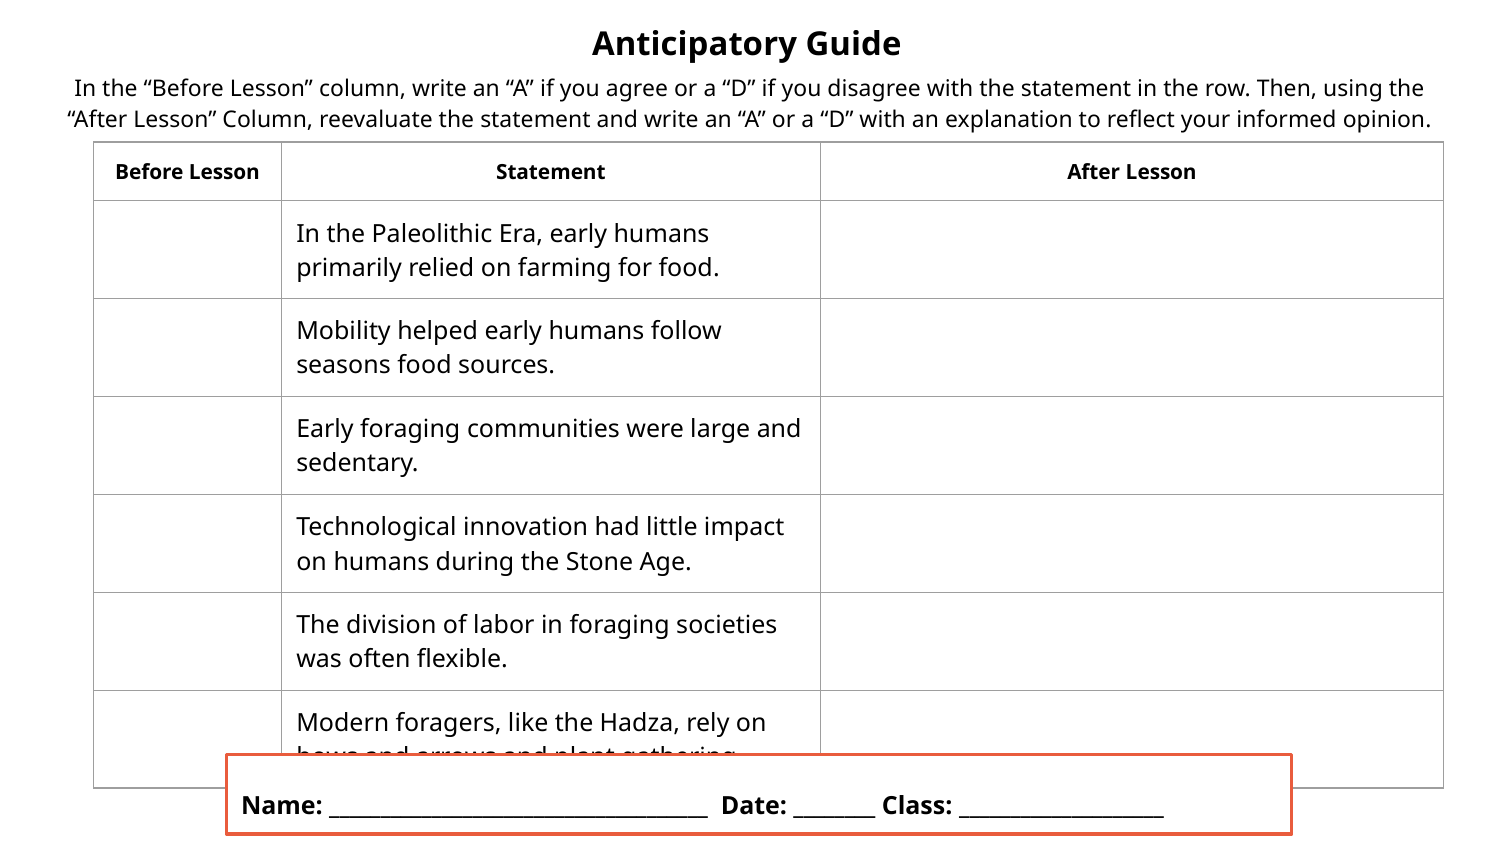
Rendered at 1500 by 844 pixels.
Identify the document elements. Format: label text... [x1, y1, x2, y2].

table_cell [821, 299, 1443, 396]
table_cell [94, 299, 281, 396]
table_cell Mobility helped early humans follow seasons food sources. [282, 299, 820, 396]
table_cell The division of labor in foraging societies was often flexible. [282, 593, 820, 690]
table_cell Early foraging communities were large and sedentary. [282, 397, 820, 494]
table_header Statement [282, 143, 820, 200]
text_box Name: _____________________________________ Date: ________ Class: ____________________ [226, 754, 1292, 834]
table_cell [821, 397, 1443, 494]
table_cell [821, 495, 1443, 592]
table_cell [94, 593, 281, 690]
table_cell [821, 593, 1443, 690]
table_cell [94, 495, 281, 592]
table_header Before Lesson [94, 143, 281, 200]
list Anticipatory Guide [580, 17, 949, 59]
table_cell Modern foragers, like the Hadza, rely on bows and arrows and plant gathering. [282, 691, 820, 754]
table_cell Technological innovation had little impact on humans during the Stone Age. [282, 495, 820, 592]
table_header After Lesson [821, 143, 1443, 200]
table_cell [94, 201, 281, 298]
table_cell In the Paleolithic Era, early humans primarily relied on farming for food. [282, 201, 820, 298]
table_cell [821, 201, 1443, 298]
text_box In the “Before Lesson” column, write an “A” if you agree or a “D” if you disagree with the statement in the row. Then, using the “After Lesson” Column, reevaluate the statement and write an “A” or a “D” with an explanation to reflect your informed opinion. [31, 59, 1469, 144]
table_cell [821, 691, 1443, 787]
table_cell [94, 397, 281, 494]
table_cell [94, 691, 281, 787]
